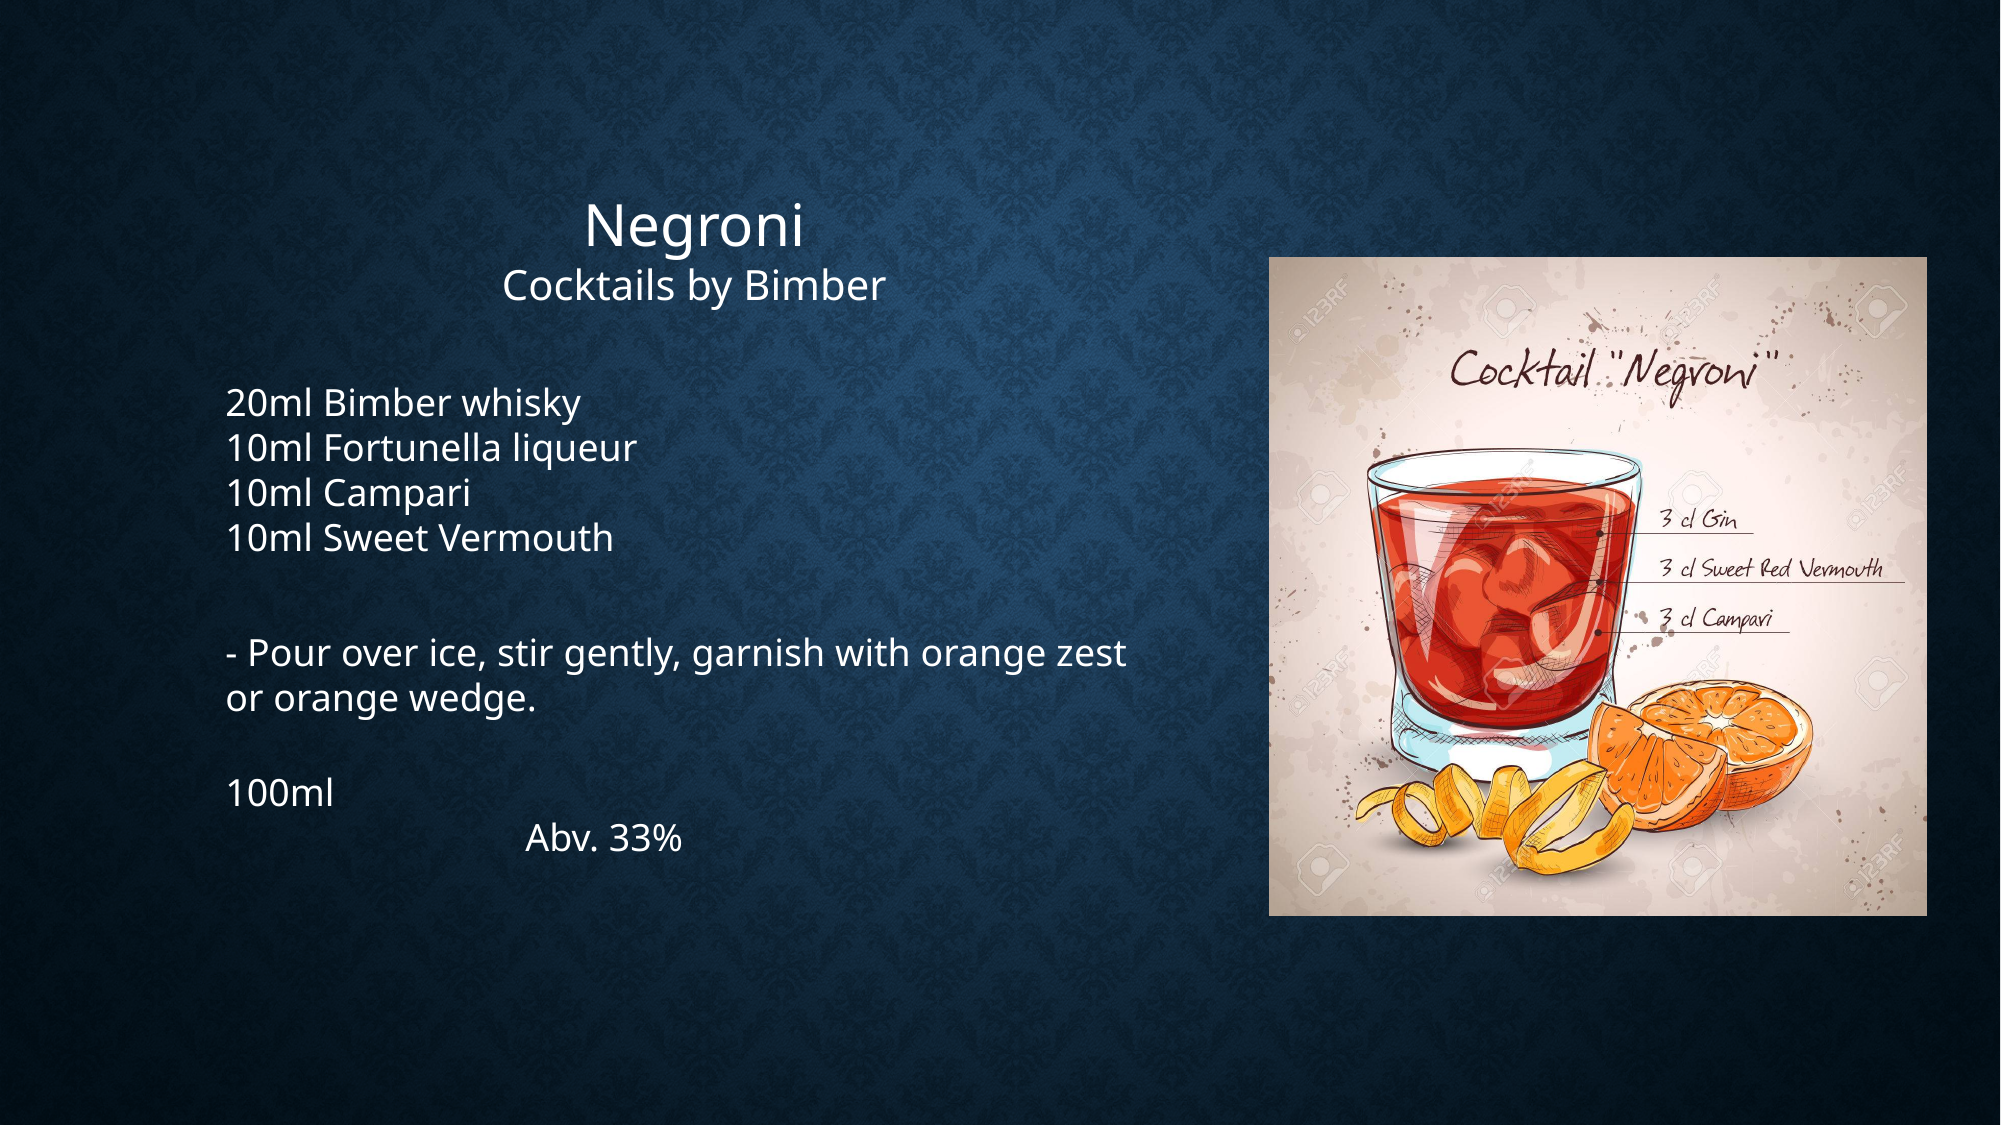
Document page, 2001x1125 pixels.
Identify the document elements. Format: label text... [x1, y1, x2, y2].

text_box Negroni Cocktails by Bimber 20ml Bimber whisky 10ml Fortunella liqueur 10ml Campari 10ml Sweet Vermouth - Pour over ice, stir gently, garnish with orange zest or orange wedge. 100ml Abv. 33% [210, 181, 1178, 916]
picture [1268, 257, 1927, 916]
